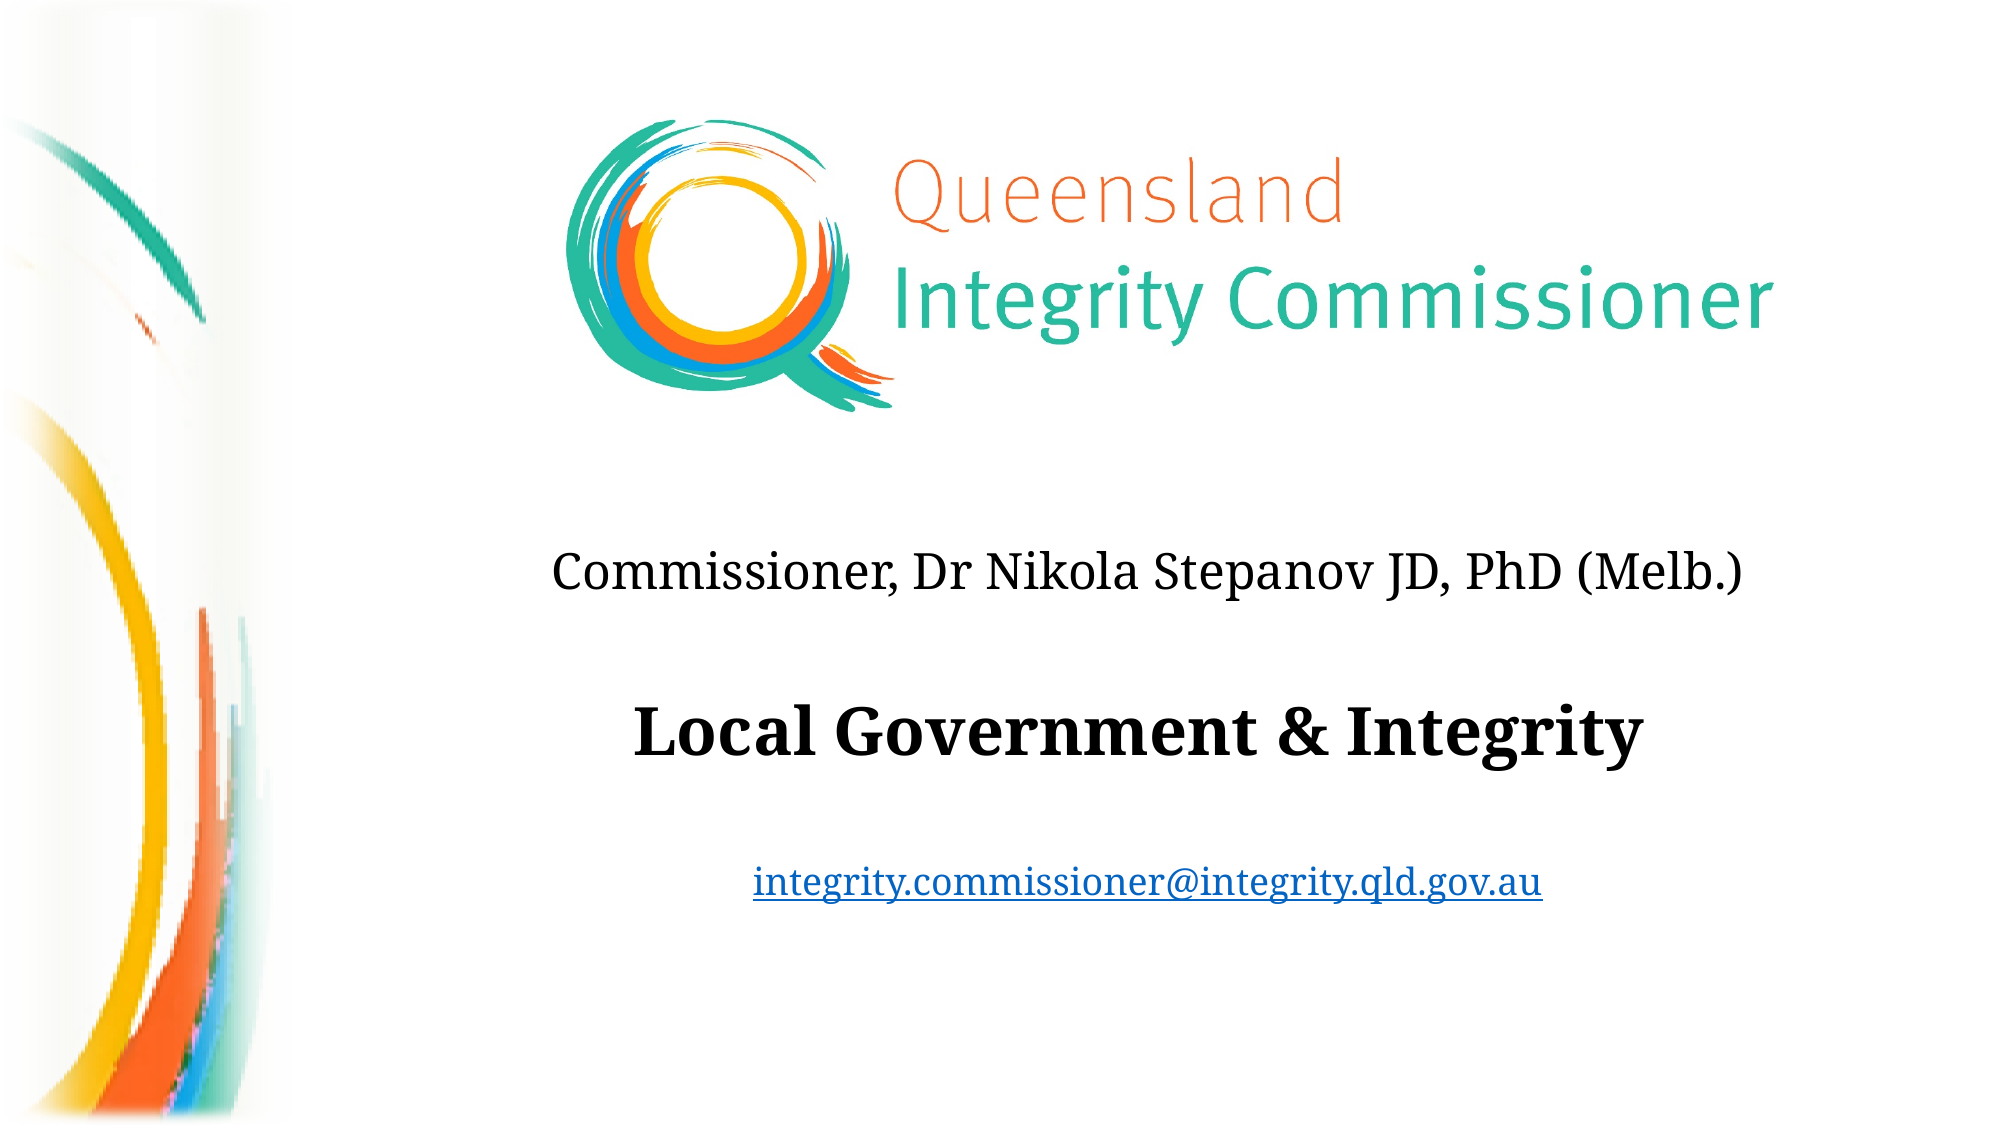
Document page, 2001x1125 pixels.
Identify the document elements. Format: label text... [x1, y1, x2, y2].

picture [529, 26, 1813, 487]
picture [0, 0, 288, 1125]
subtitle Commissioner, Dr Nikola Stepanov JD, PhD (Melb.) Local Government & Integrity integrity.commissioner@integrity.qld.gov.au [386, 533, 1909, 982]
